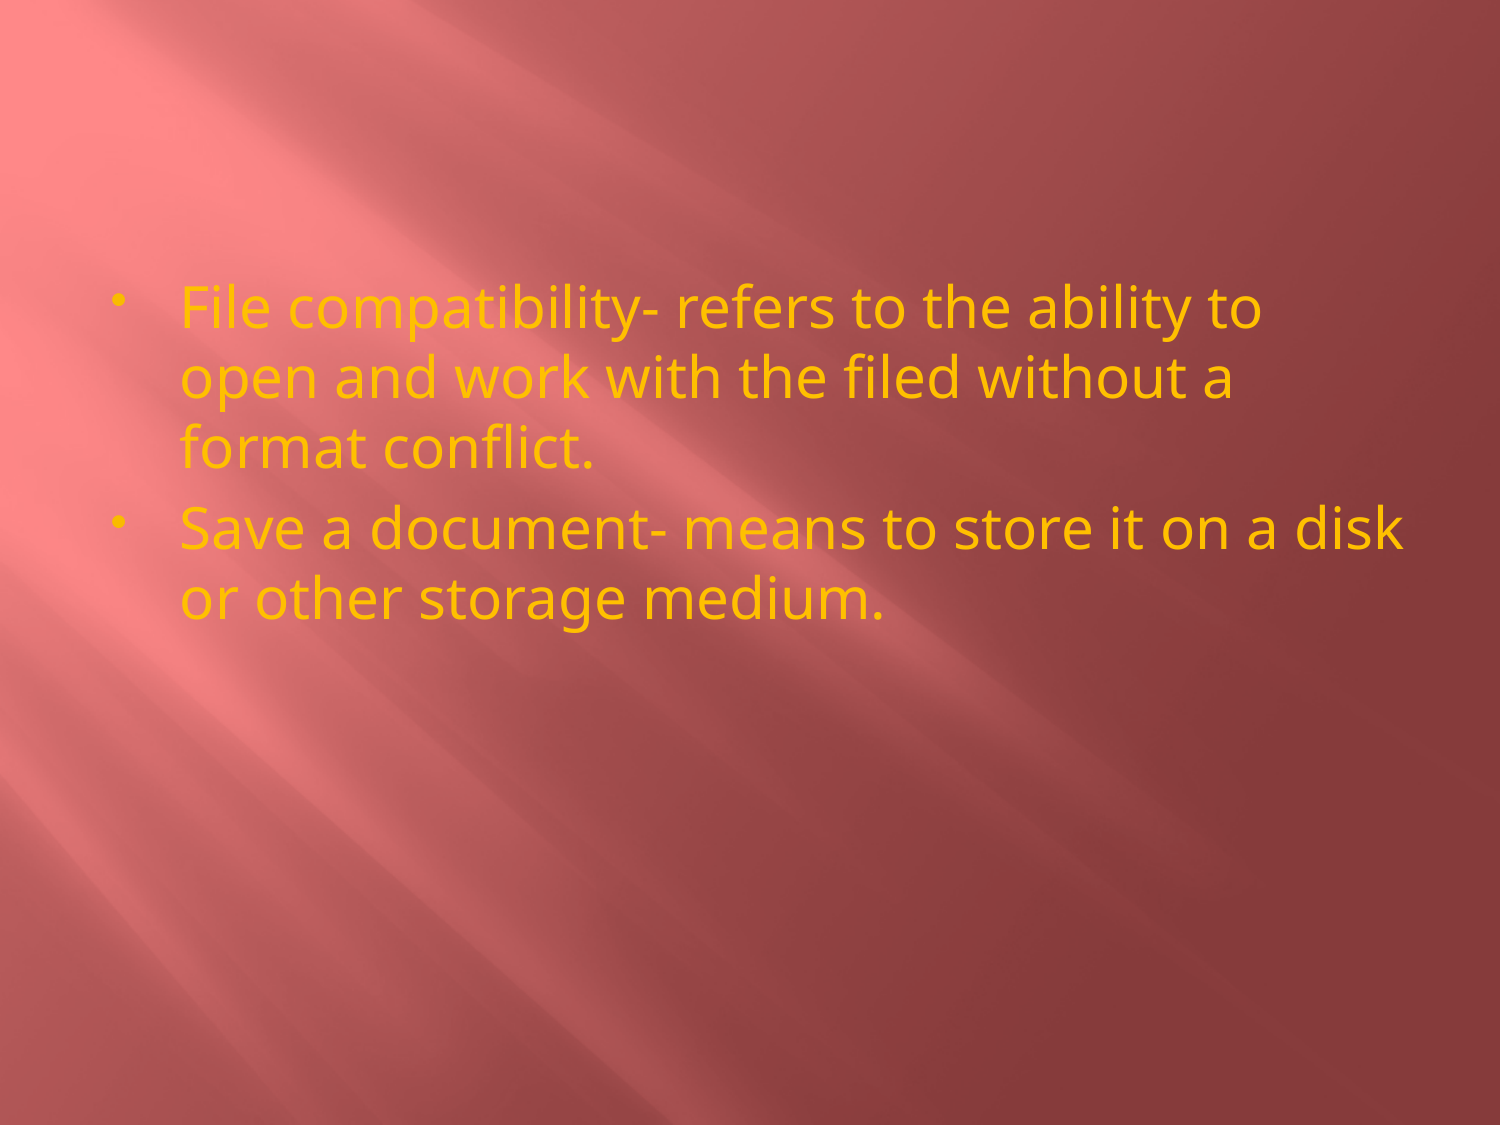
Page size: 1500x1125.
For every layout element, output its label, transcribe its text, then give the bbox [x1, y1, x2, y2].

list File compatibility- refers to the ability to open and work with the filed without a format conflict. Save a document- means to store it on a disk or other storage medium. [75, 262, 1425, 1035]
